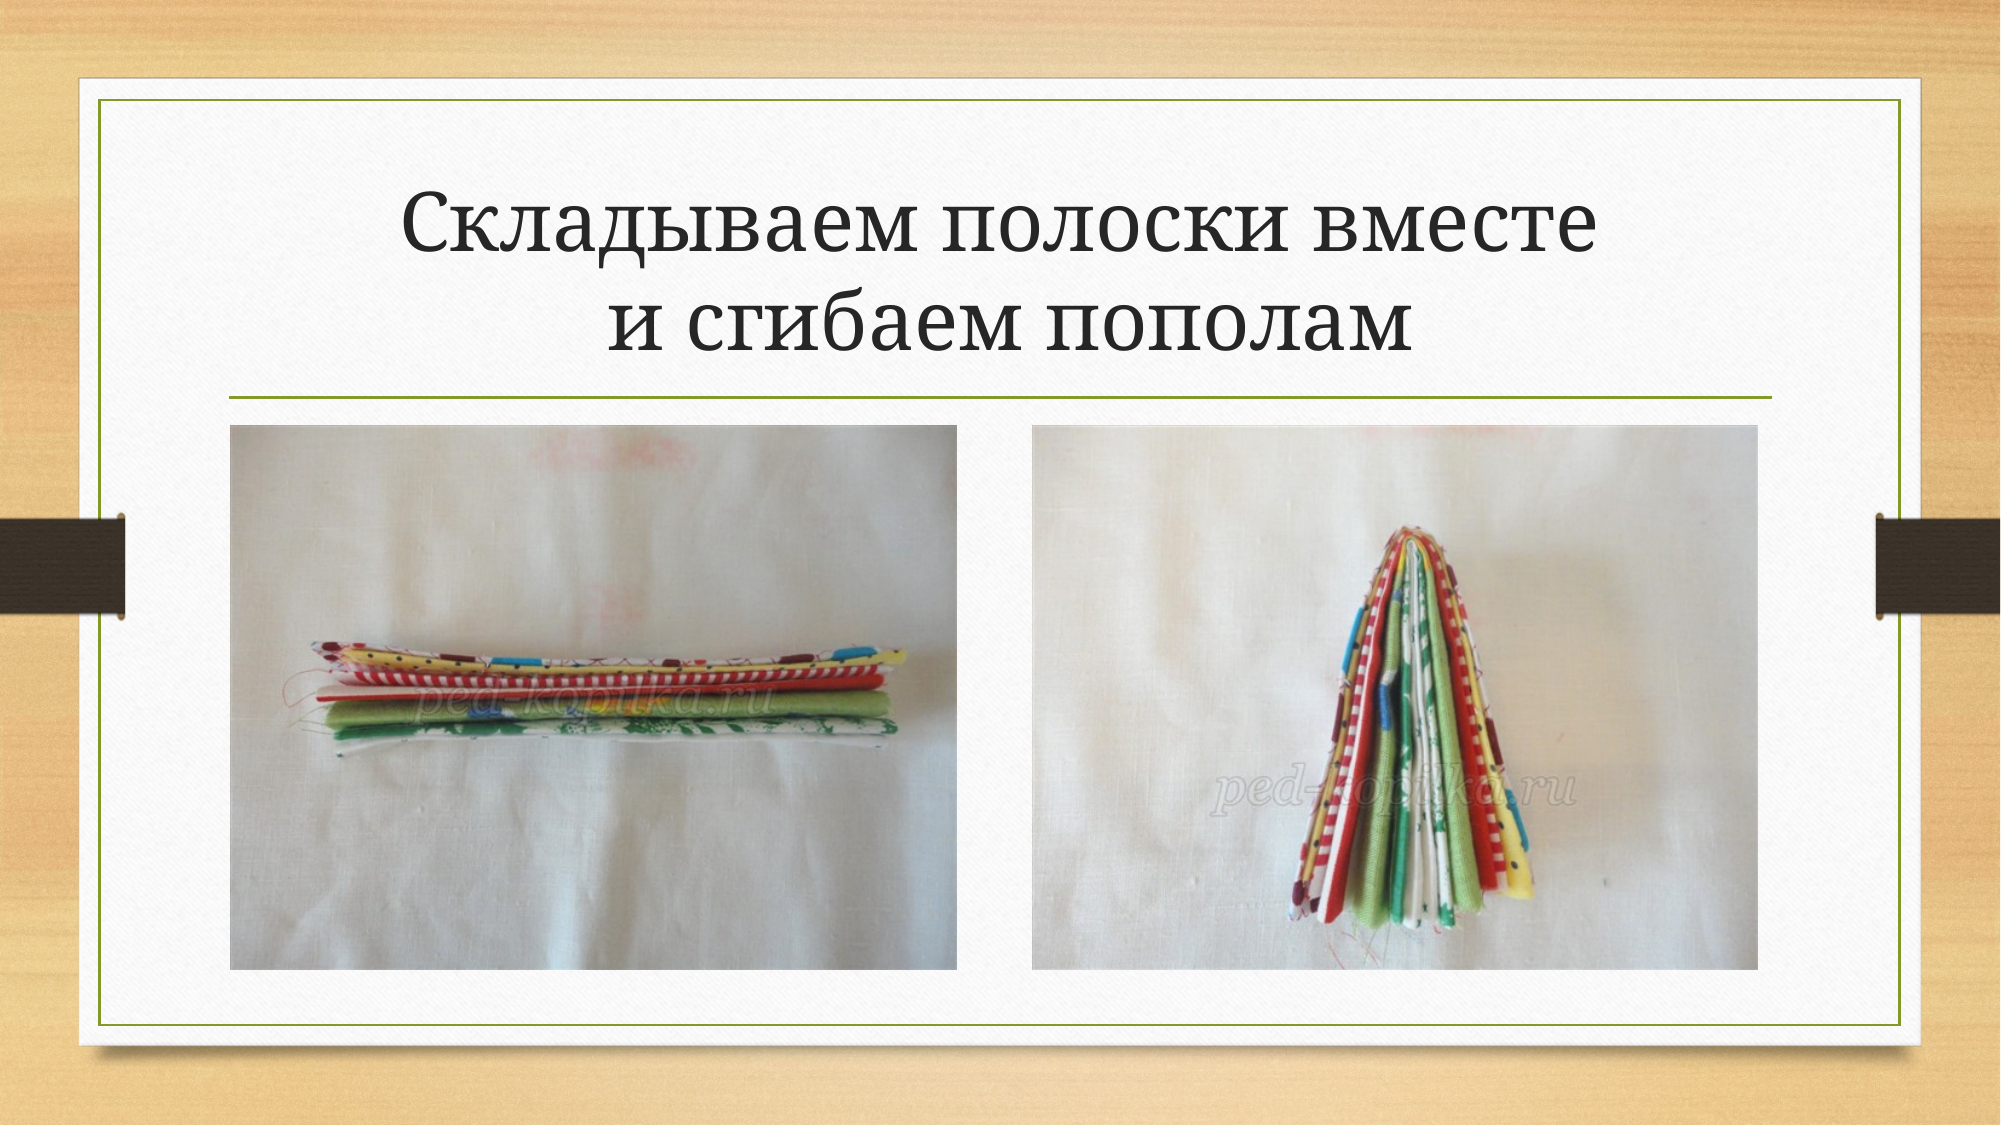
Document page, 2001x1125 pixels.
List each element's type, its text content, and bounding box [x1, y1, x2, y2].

picture [0, 0, 2001, 1125]
title Складываем полоски вместе и сгибаем пополам [212, 161, 1788, 375]
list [230, 425, 957, 970]
